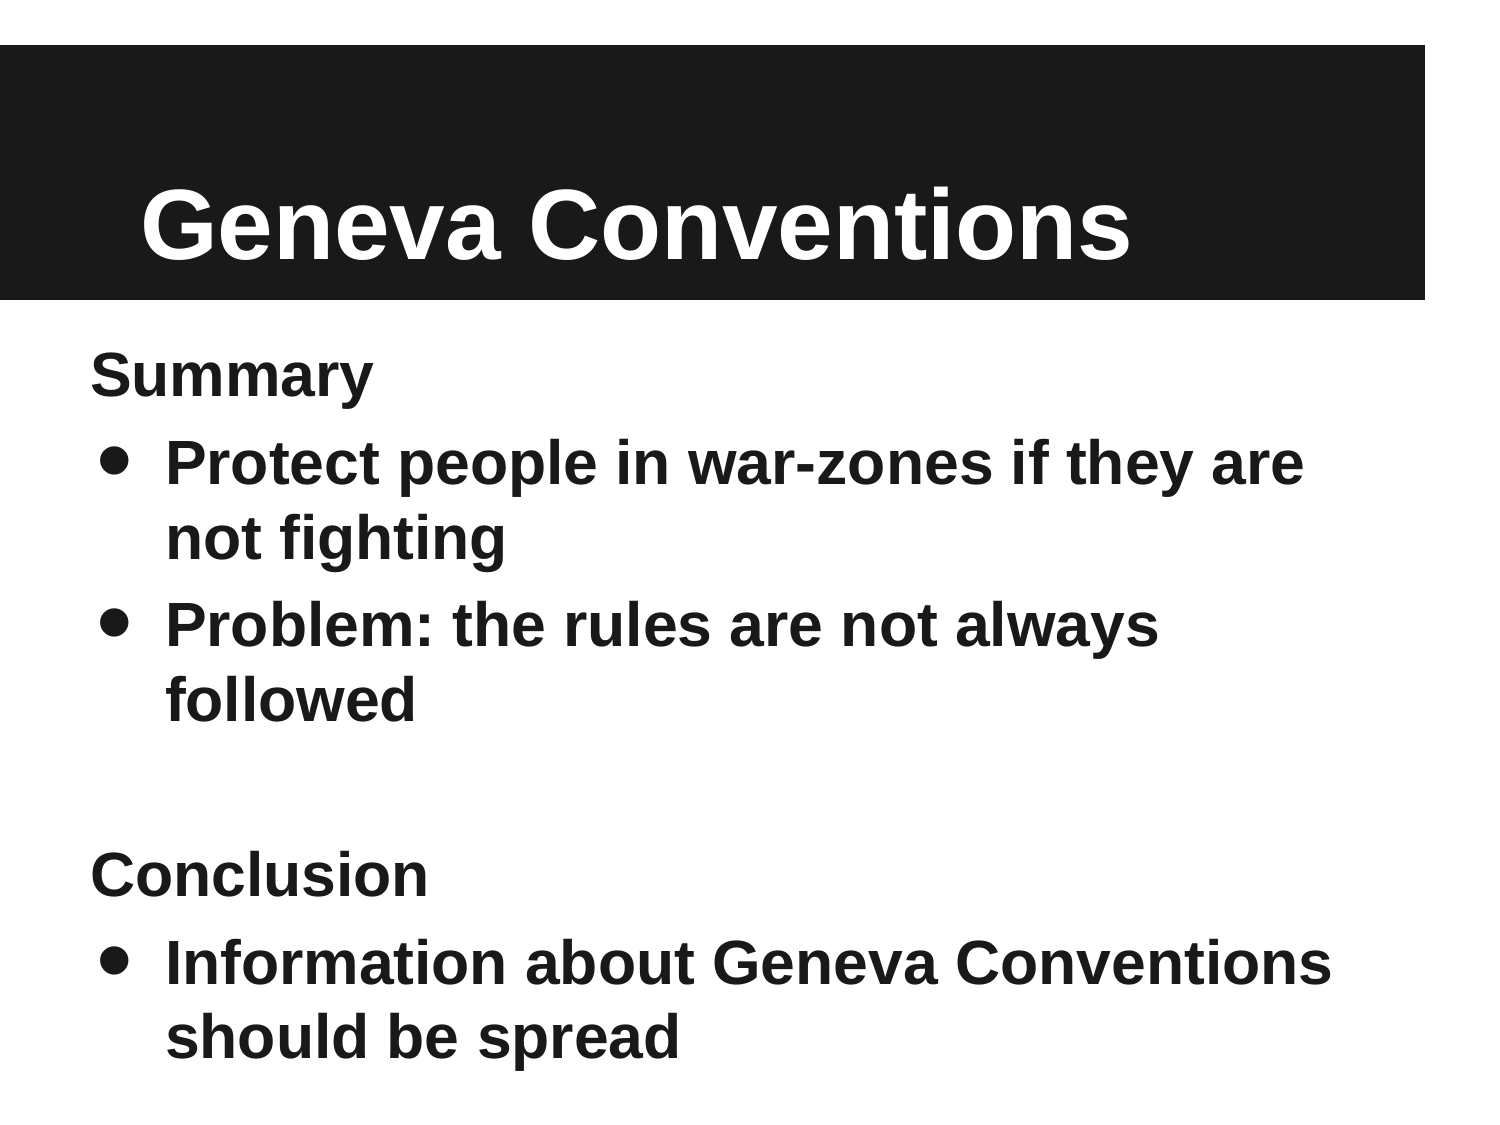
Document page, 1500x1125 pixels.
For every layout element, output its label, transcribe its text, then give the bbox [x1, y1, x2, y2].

title Geneva Conventions [75, 76, 1425, 295]
list Summary Protect people in war-zones if they are not fighting Problem: the rules are not always followed Conclusion Information about Geneva Conventions should be spread [75, 319, 1425, 1087]
